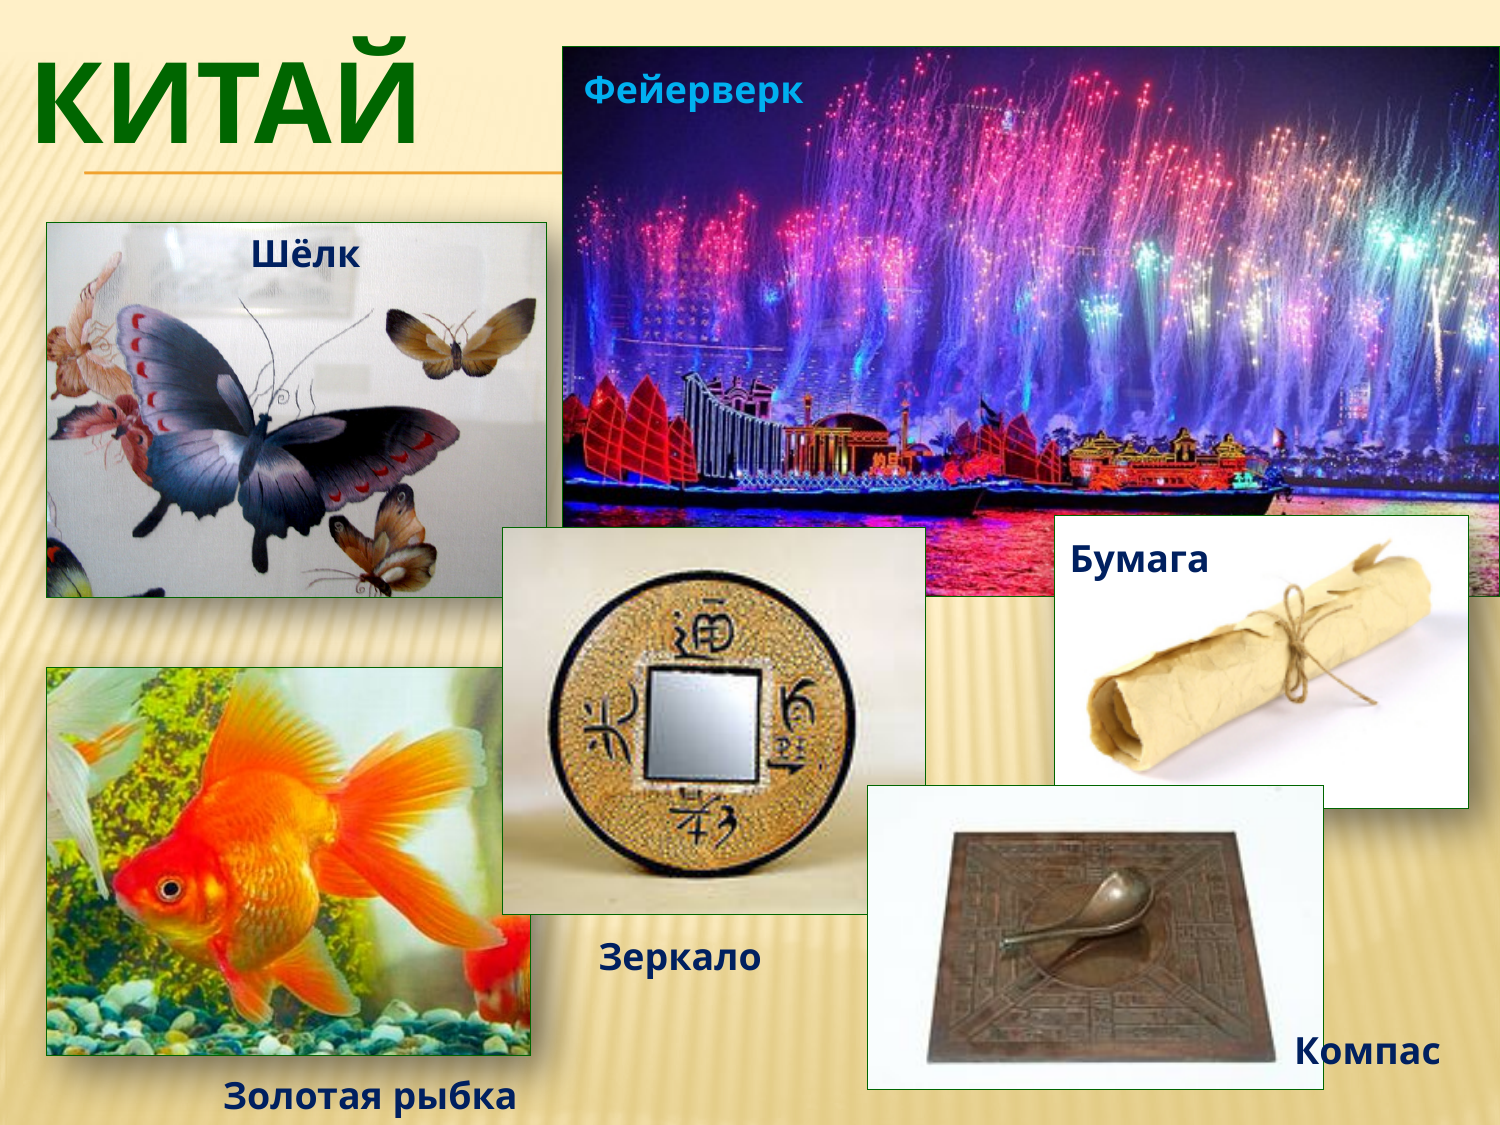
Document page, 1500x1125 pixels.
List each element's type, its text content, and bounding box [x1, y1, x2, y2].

text_box Компас [1333, 1019, 1456, 1080]
text_box КИТАЙ [14, 23, 440, 174]
text_box Зеркало [583, 931, 777, 986]
text_box Золотая рыбка [208, 1071, 533, 1125]
picture [46, 667, 531, 1056]
picture [46, 46, 1500, 1091]
